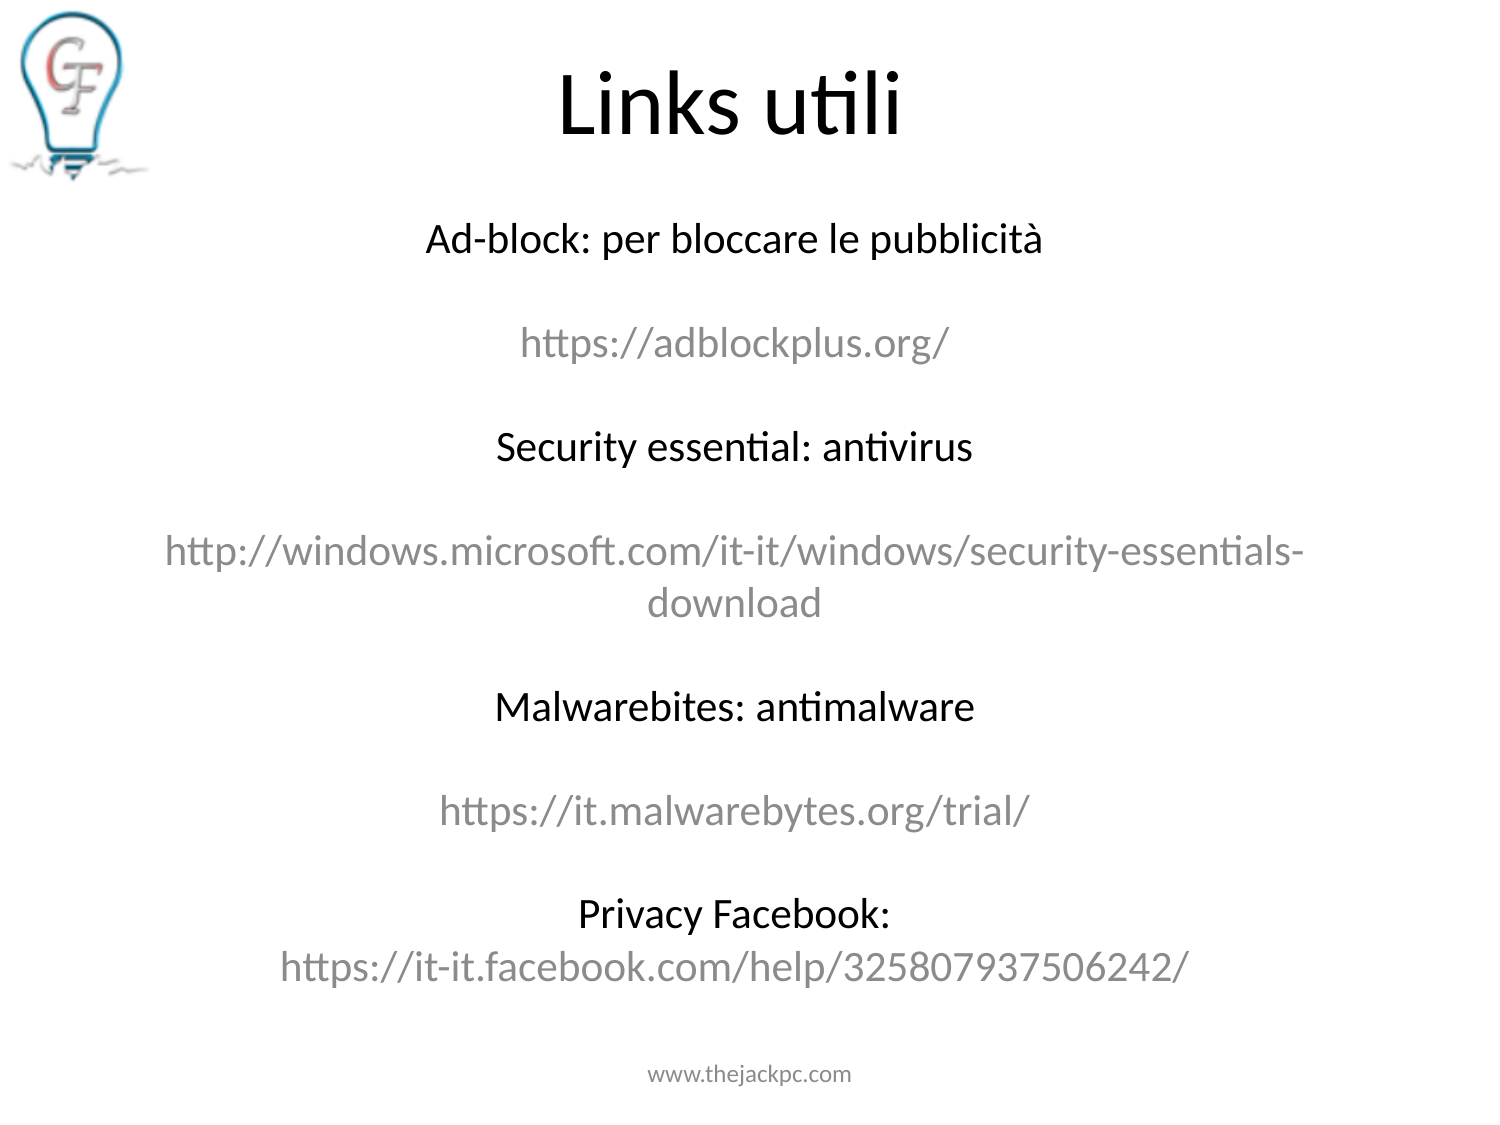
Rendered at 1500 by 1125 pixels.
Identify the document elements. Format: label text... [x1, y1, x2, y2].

footer www.thejackpc.com [512, 1042, 988, 1103]
subtitle Ad-block: per bloccare le pubblicità https://adblockplus.org/ Security essential: antivirus http://windows.microsoft.com/it-it/windows/security-essentials-download Malwarebites: antimalware https://it.malwarebytes.org/trial/ Privacy Facebook: https://it-it.facebook.com/help/325807937506242/ [76, 202, 1394, 1000]
title Links utili [154, 25, 1368, 171]
picture [0, 0, 151, 203]
